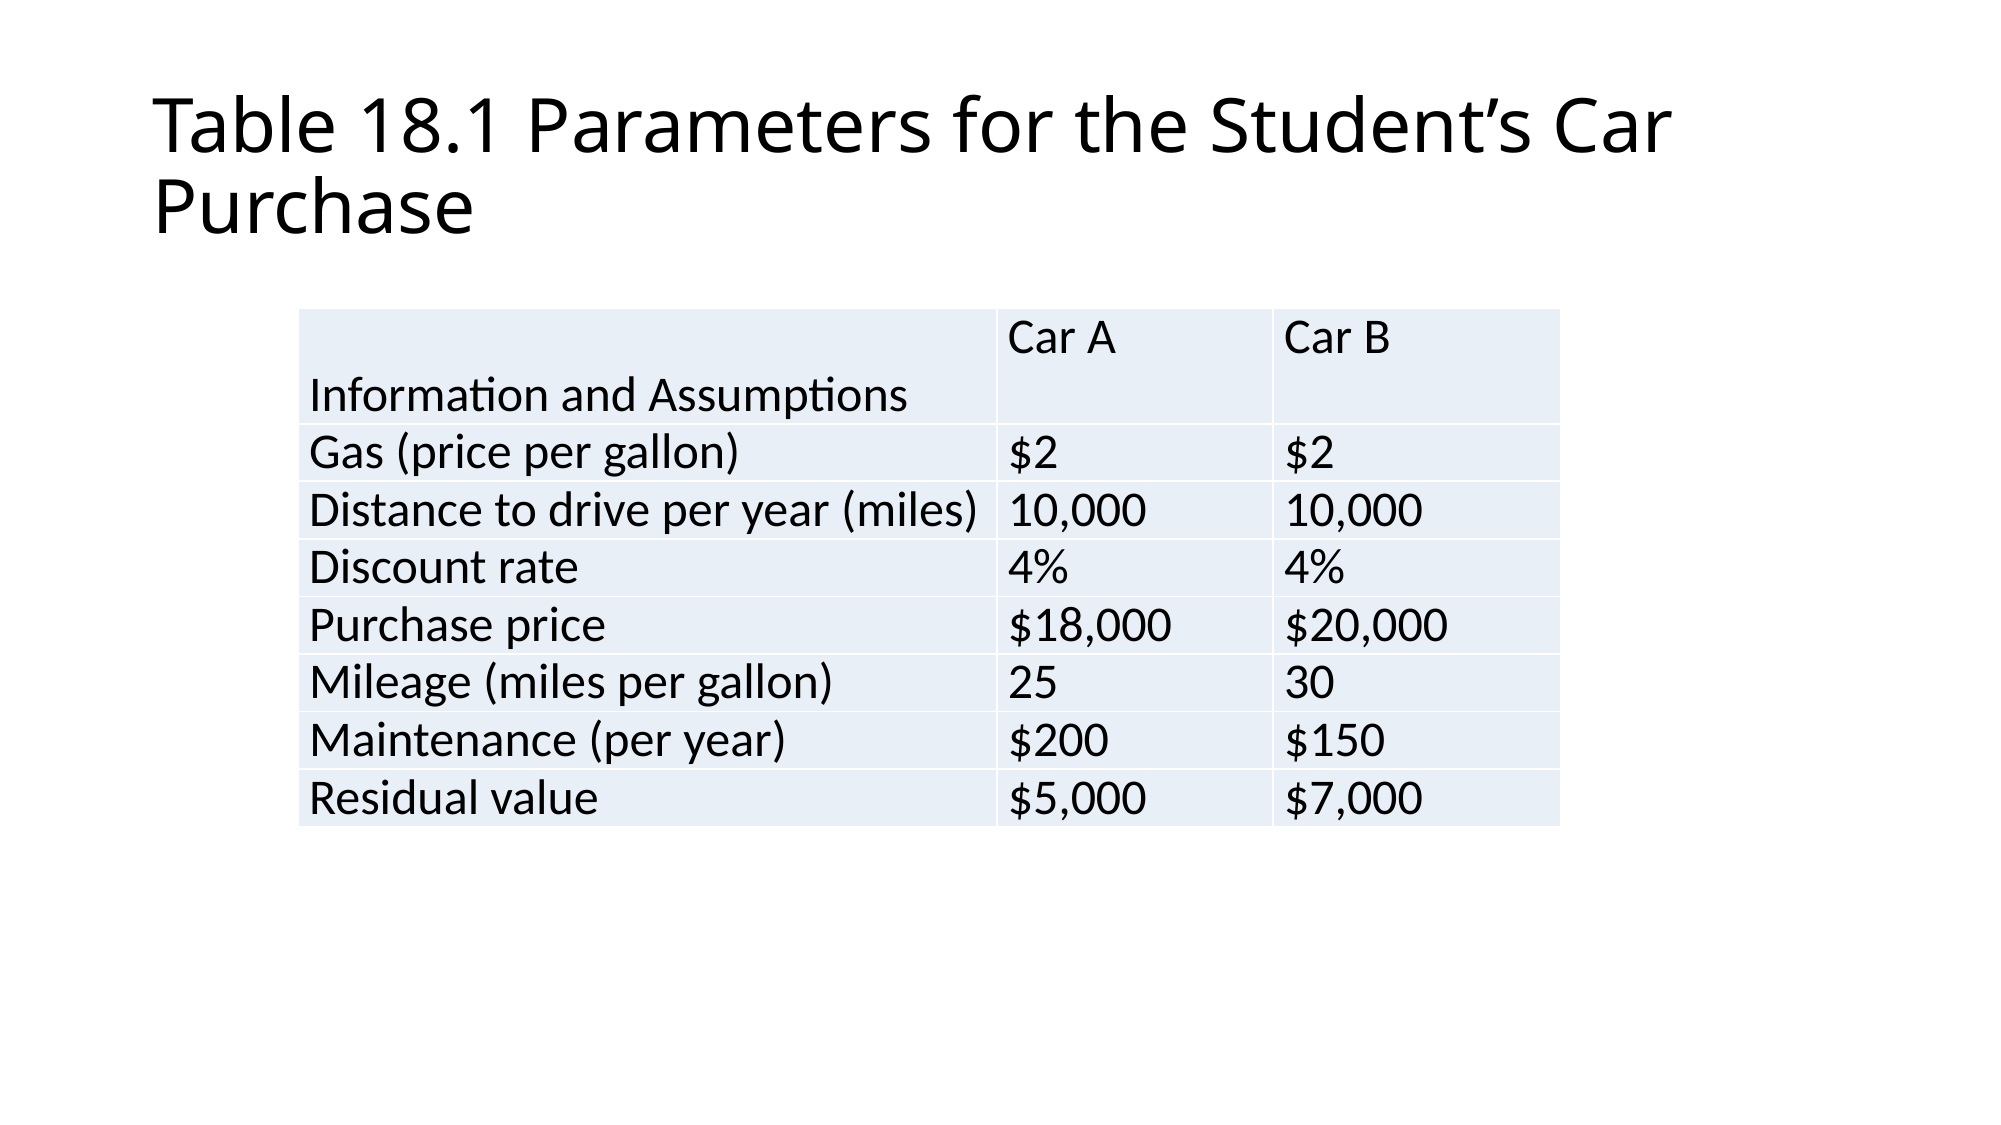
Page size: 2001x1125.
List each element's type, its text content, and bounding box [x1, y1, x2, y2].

table_cell Discount rate [299, 540, 996, 596]
table_cell 10,000 [1274, 482, 1560, 538]
table_cell $5,000 [998, 770, 1272, 826]
table_cell $20,000 [1274, 597, 1560, 653]
table_cell Mileage (miles per gallon) [299, 655, 996, 711]
table_cell Gas (price per gallon) [299, 425, 996, 480]
table_cell 10,000 [998, 482, 1272, 538]
table_header Car B [1274, 309, 1560, 423]
title Table 18.1 Parameters for the Student’s Car Purchase [137, 59, 1863, 278]
table_cell $7,000 [1274, 770, 1560, 826]
table_cell Distance to drive per year (miles) [299, 482, 996, 538]
table_header Information and Assumptions [299, 309, 996, 423]
table_cell $2 [1274, 425, 1560, 480]
table_header Car A [998, 309, 1272, 423]
table_cell $150 [1274, 712, 1560, 768]
table_cell Maintenance (per year) [299, 712, 996, 768]
table_cell 4% [1274, 540, 1560, 596]
table_cell $18,000 [998, 597, 1272, 653]
table_cell 25 [998, 655, 1272, 711]
table_cell Residual value [299, 770, 996, 826]
table_cell 30 [1274, 655, 1560, 711]
table_cell $2 [998, 425, 1272, 480]
table_cell 4% [998, 540, 1272, 596]
table_cell $200 [998, 712, 1272, 768]
table_cell Purchase price [299, 597, 996, 653]
